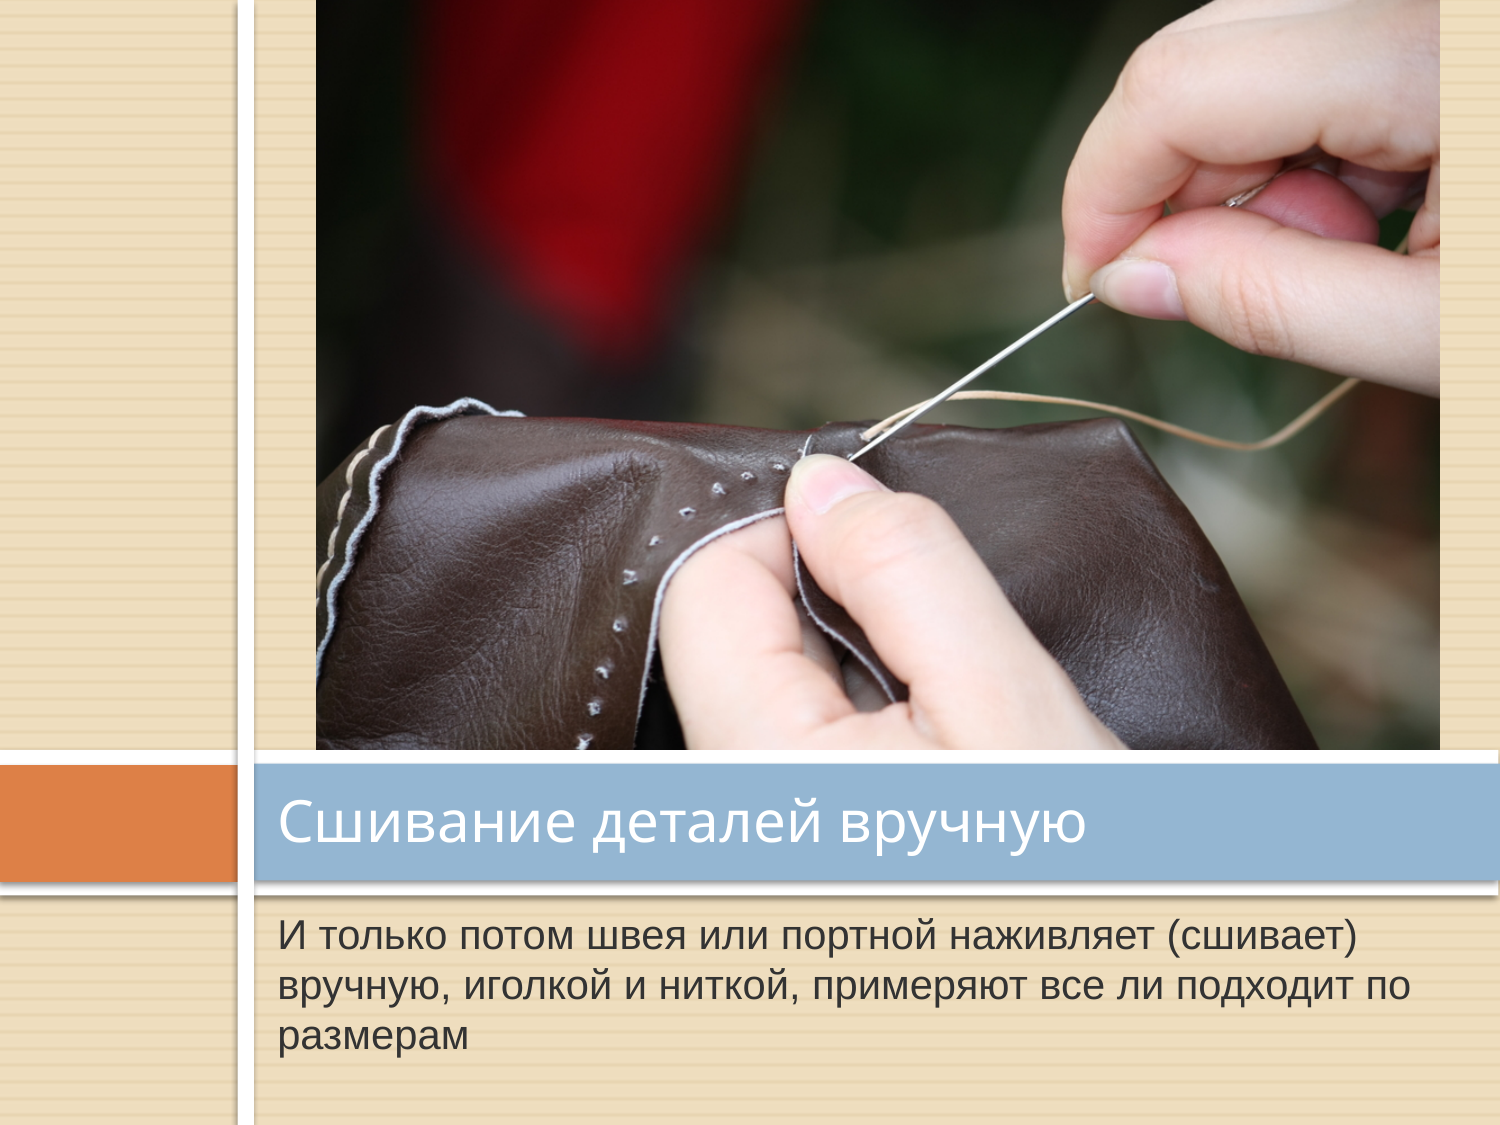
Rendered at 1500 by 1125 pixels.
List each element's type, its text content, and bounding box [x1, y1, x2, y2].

title Сшивание деталей вручную [262, 762, 1463, 875]
picture [315, 0, 1441, 750]
list И только потом швея или портной наживляет (сшивает) вручную, иголкой и ниткой, примеряют все ли подходит по размерам [262, 900, 1463, 1013]
